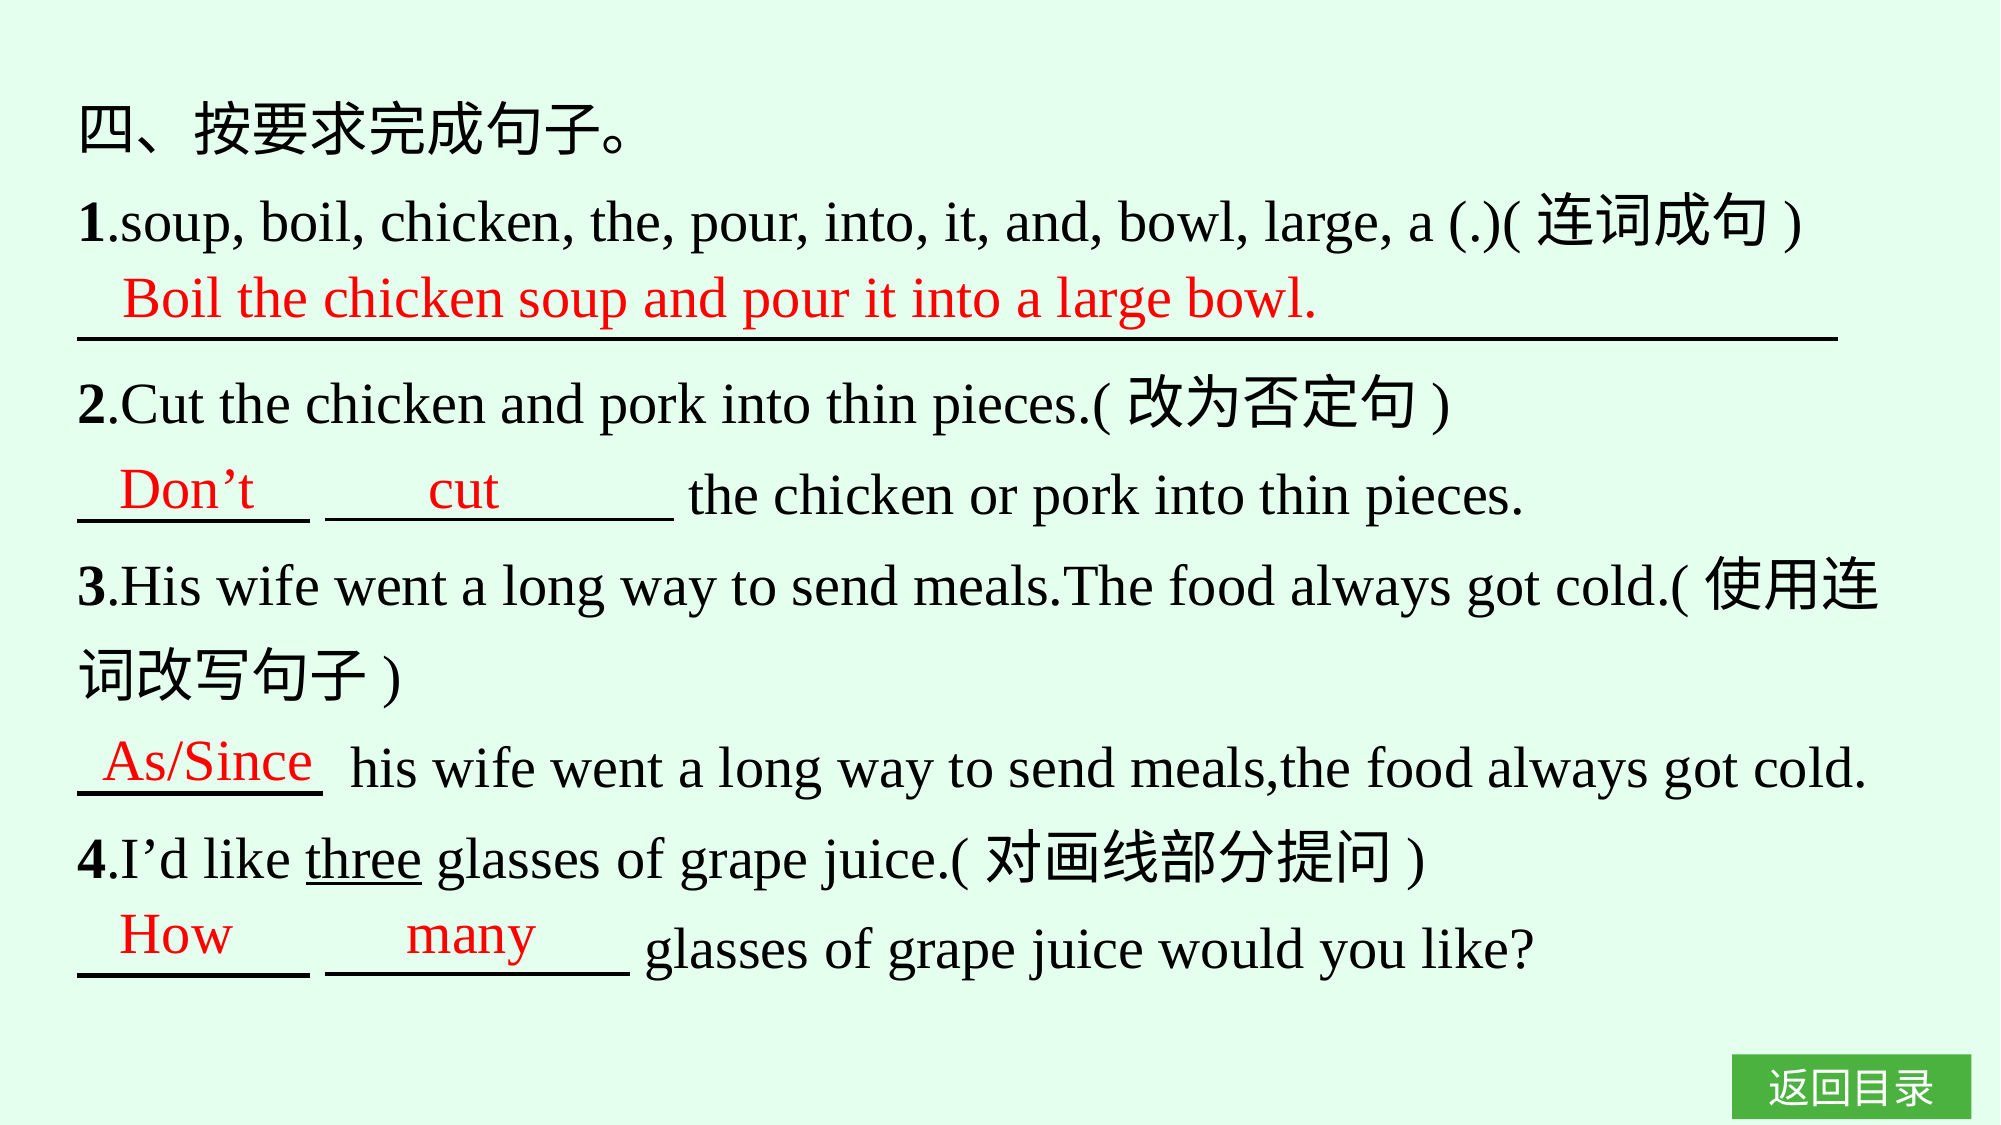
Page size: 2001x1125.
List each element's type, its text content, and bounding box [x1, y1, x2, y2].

text_box Boil the chicken soup and pour it into a large bowl. [107, 237, 1334, 337]
text_box Don’t cut [104, 428, 515, 528]
text_box 四、按要求完成句子。 1.soup, boil, chicken, the, pour, into, it, and, bowl, large, a (.)(连词成句) 2.Cut the chicken and pork into thin pieces.(改为否定句) the chicken or pork into thin pieces. 3.His wife went a long way to send meals.The food always got cold.(使用连词改写句子) his wife went a long way to send meals,the food always got cold. 4.I’d like three glasses of grape juice.(对画线部分提问) glasses of grape juice would you like? [62, 63, 1938, 988]
text_box As/Since [88, 700, 329, 799]
text_box How many [105, 874, 552, 973]
